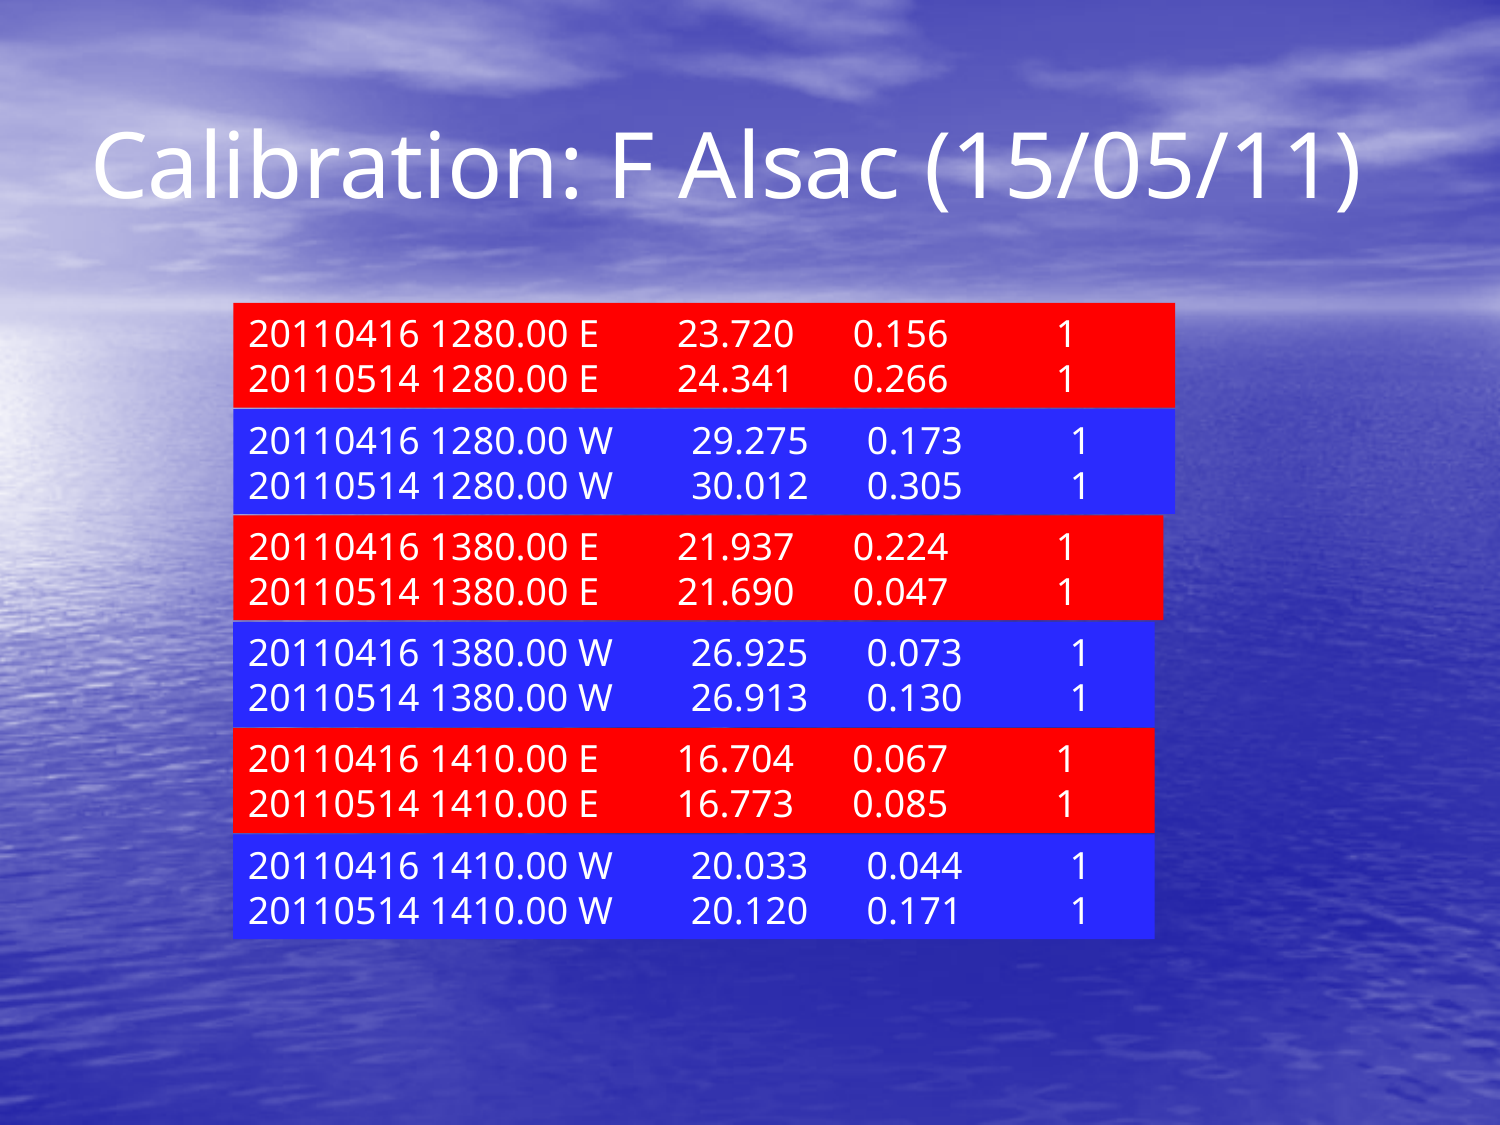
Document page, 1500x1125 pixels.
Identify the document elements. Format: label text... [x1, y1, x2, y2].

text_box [233, 302, 1176, 941]
title Calibration: F Alsac (15/05/11) [74, 47, 1426, 276]
